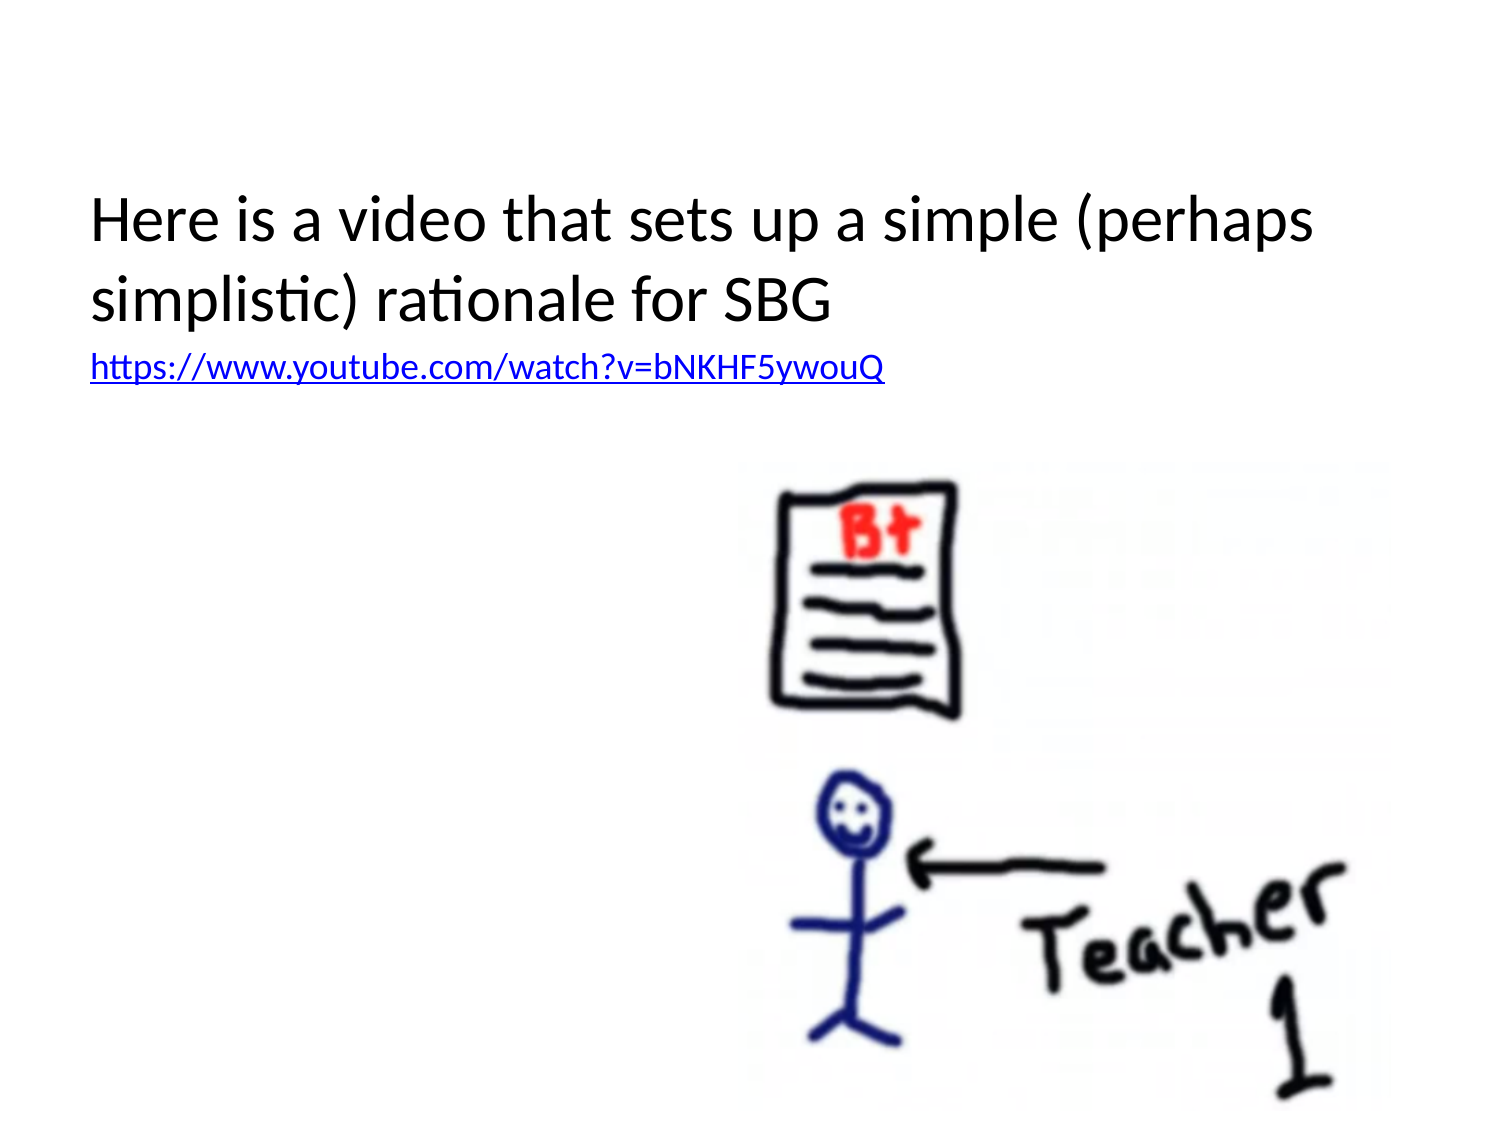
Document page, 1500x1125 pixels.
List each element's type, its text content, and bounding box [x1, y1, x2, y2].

picture [738, 461, 1392, 1111]
list Here is a video that sets up a simple (perhaps simplistic) rationale for SBG https://www.youtube.com/watch?v=bNKHF5ywouQ [75, 166, 1425, 910]
